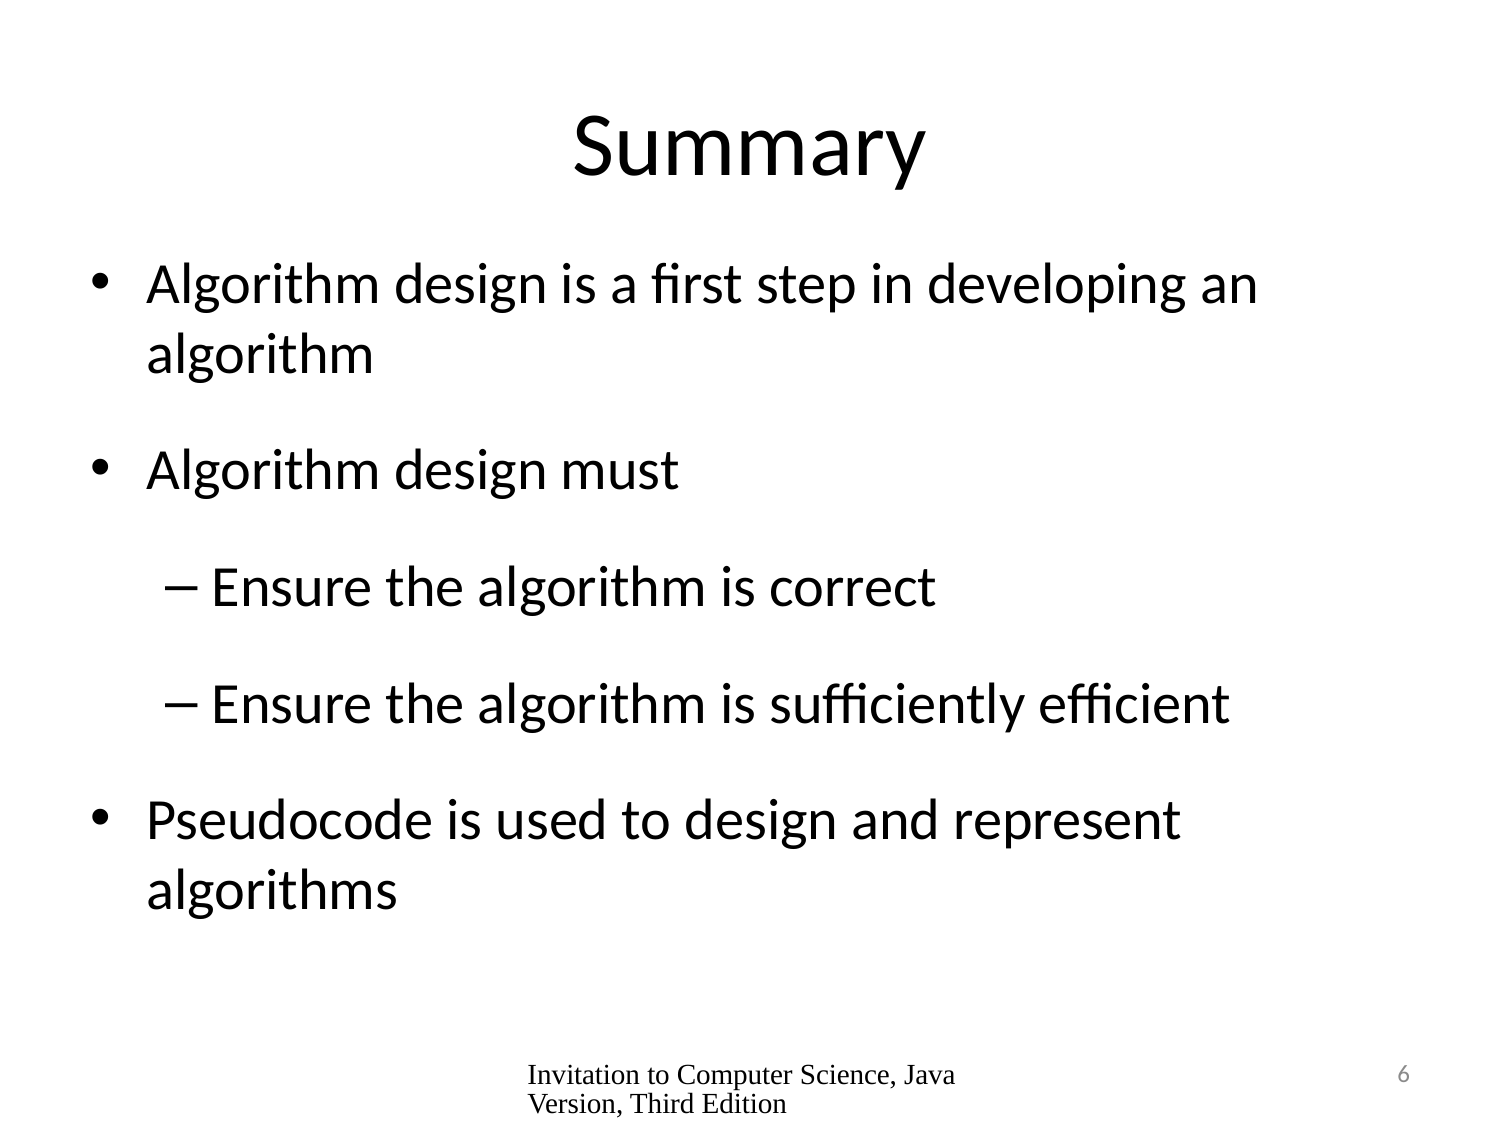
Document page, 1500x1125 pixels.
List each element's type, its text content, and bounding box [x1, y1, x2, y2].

title Summary [75, 45, 1425, 233]
footer Invitation to Computer Science, Java Version, Third Edition [512, 1042, 988, 1103]
list Algorithm design is a first step in developing an algorithm Algorithm design must Ensure the algorithm is correct Ensure the algorithm is sufficiently efficient Pseudocode is used to design and represent algorithms [75, 237, 1425, 1006]
slide_number 6 [1074, 1042, 1425, 1103]
